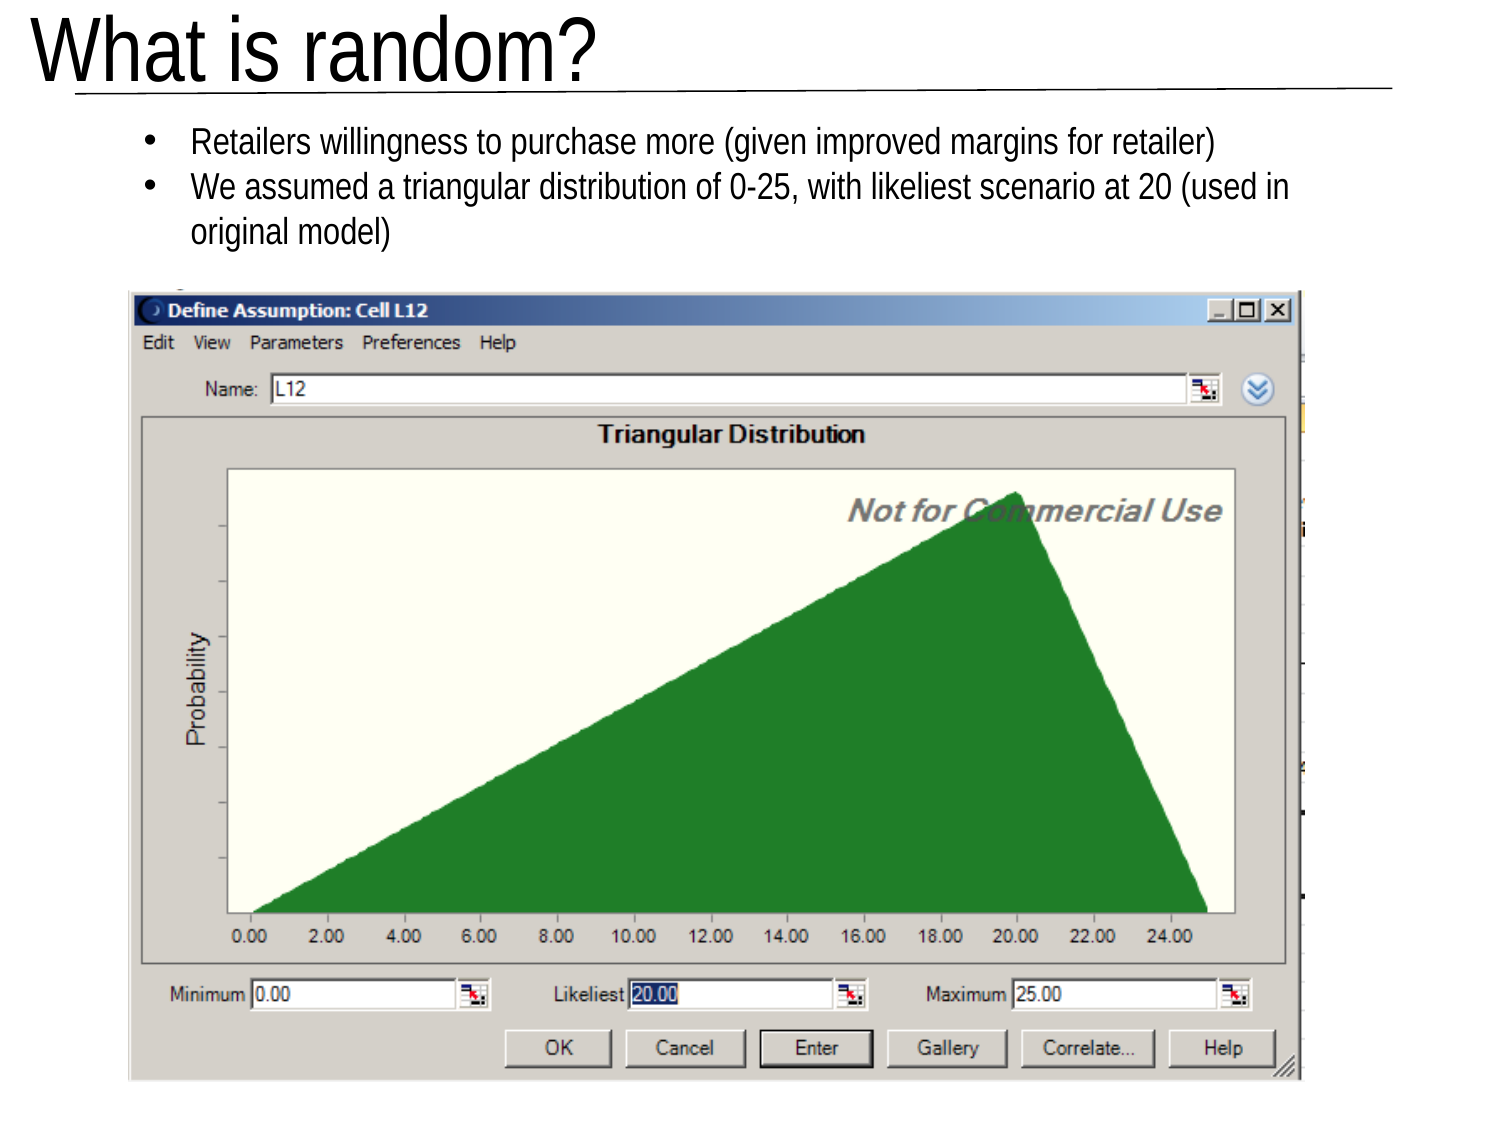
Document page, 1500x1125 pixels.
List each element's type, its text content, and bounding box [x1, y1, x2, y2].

title What is random? [15, 0, 1500, 139]
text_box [74, 88, 1393, 94]
text_box Retailers willingness to purchase more (given improved margins for retailer) We assumed a triangular distribution of 0-25, with likeliest scenario at 20 (used in original model) [128, 109, 1393, 260]
picture [128, 288, 1305, 1082]
